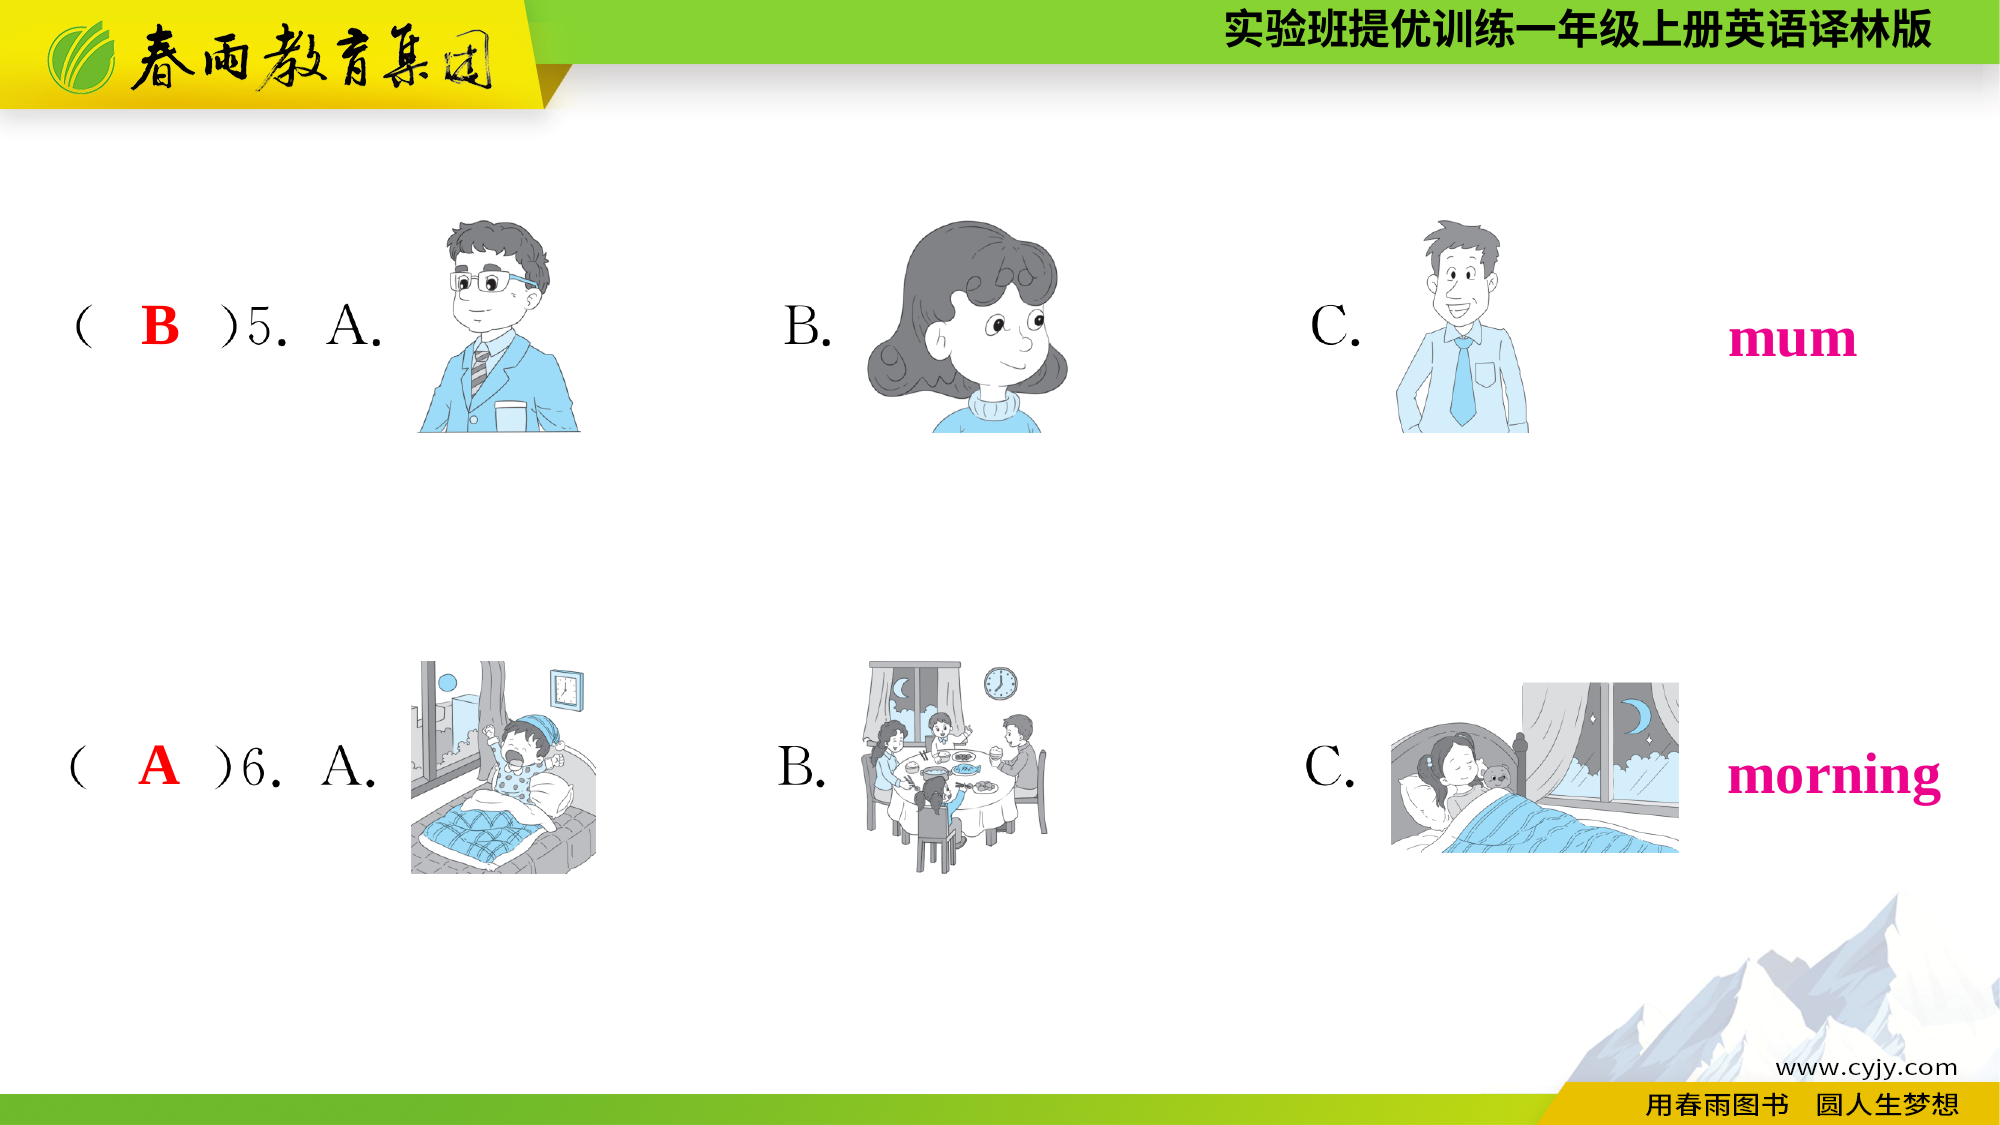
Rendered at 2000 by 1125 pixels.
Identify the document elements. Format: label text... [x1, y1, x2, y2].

picture [0, 0, 2000, 1125]
text_box morning [1712, 727, 1957, 813]
text_box mum [1713, 290, 1873, 376]
